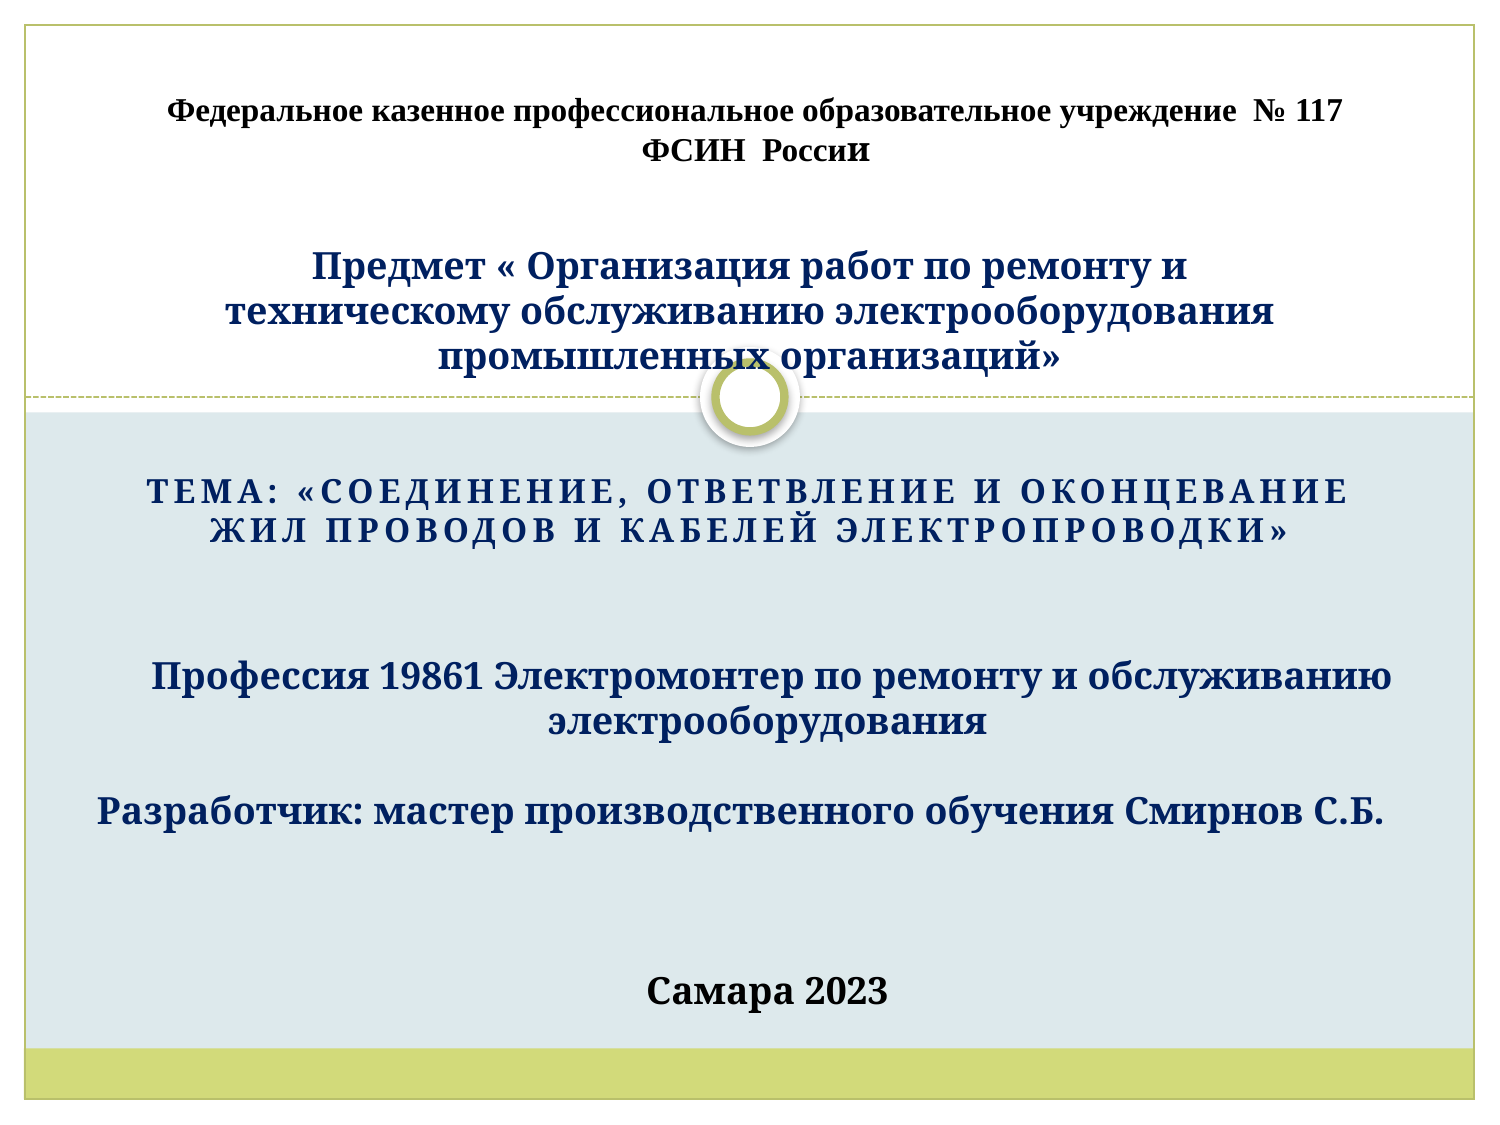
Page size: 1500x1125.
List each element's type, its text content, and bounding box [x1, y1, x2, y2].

title Федеральное казенное профессиональное образовательное учреждение № 117 ФСИН России [58, 23, 1454, 176]
subtitle Тема: «Соединение, ответвление и оконцевание жил проводов и кабелей электропроводки» [128, 462, 1372, 644]
text_box Предмет « Организация работ по ремонту и техническому обслуживанию электрооборудования промышленных организаций» [175, 234, 1325, 385]
text_box Профессия 19861 Электромонтер по ремонту и обслуживанию электрооборудования Разработчик: мастер производственного обучения Смирнов С.Б. Самара 2023 [82, 644, 1454, 1020]
